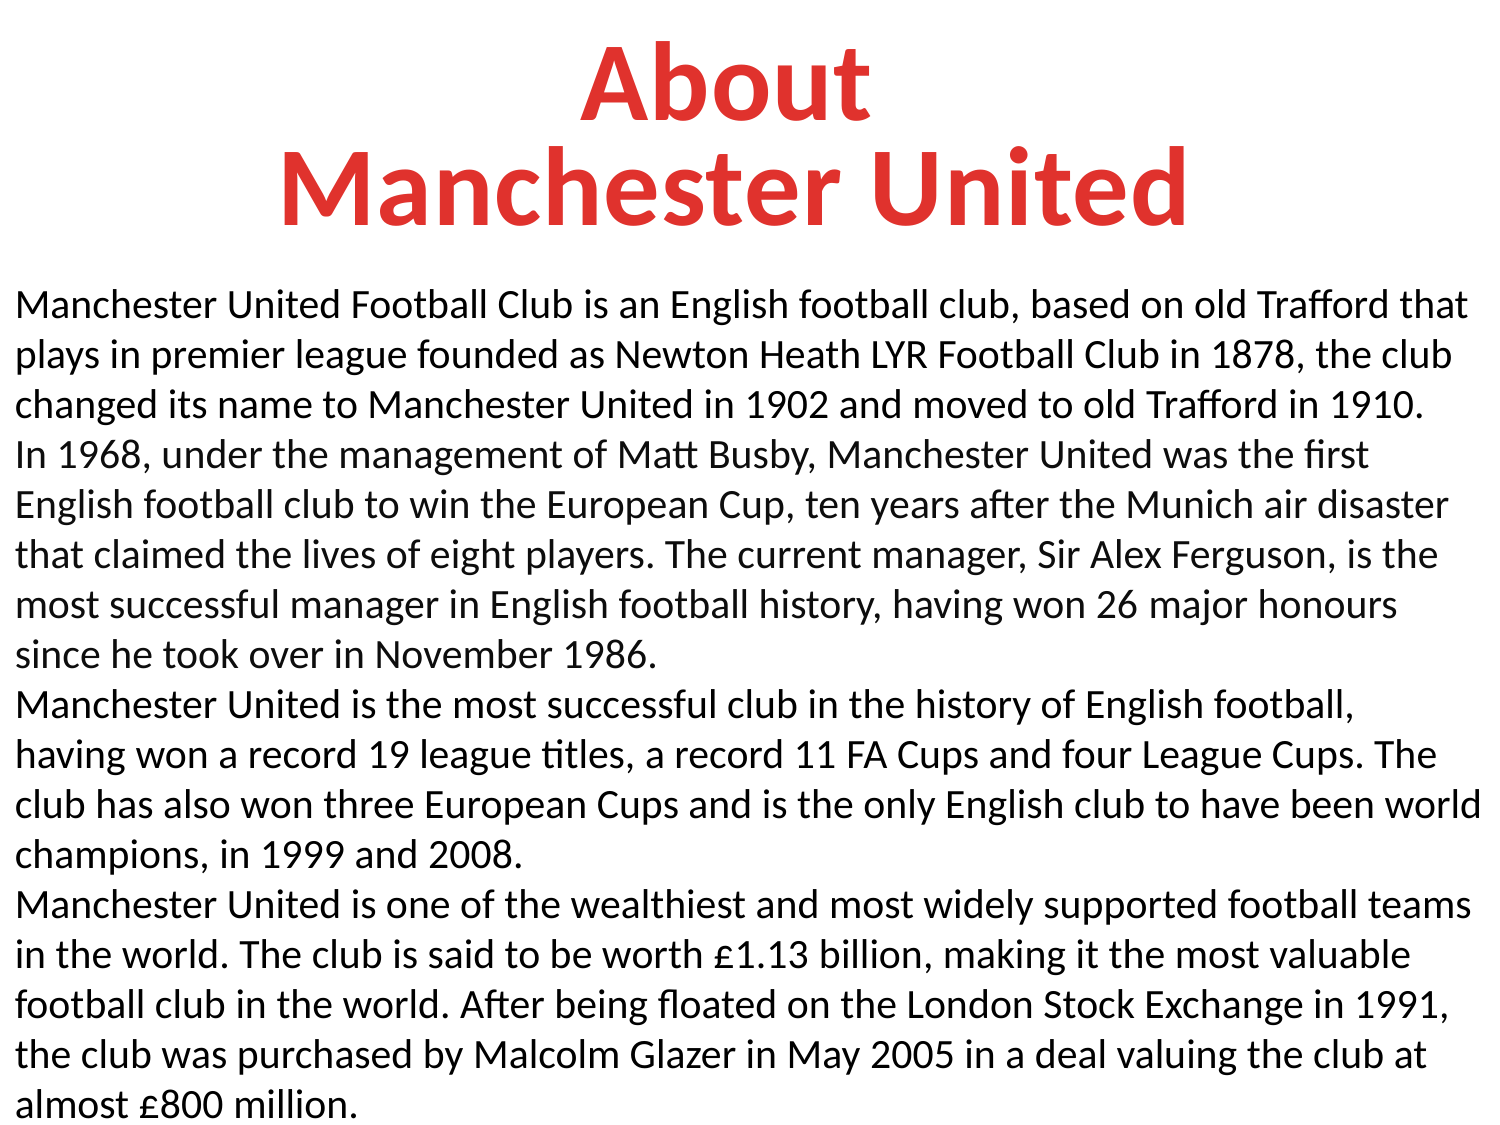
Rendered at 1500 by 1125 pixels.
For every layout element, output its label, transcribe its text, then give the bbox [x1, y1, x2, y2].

text_box Manchester United [262, 105, 1208, 256]
text_box Manchester United Football Club is an English football club, based on old Trafford that plays in premier league founded as Newton Heath LYR Football Club in 1878, the club changed its name to Manchester United in 1902 and moved to old Trafford in 1910. In 1968, under the management of Matt Busby, Manchester United was the first English football club to win the European Cup, ten years after the Munich air disaster that claimed the lives of eight players. The current manager, Sir Alex Ferguson, is the most successful manager in English football history, having won 26 major honours since he took over in November 1986. Manchester United is the most successful club in the history of English football, having won a record 19 league titles, a record 11 FA Cups and four League Cups. The club has also won three European Cups and is the only English club to have been world champions, in 1999 and 2008. Manchester United is one of the wealthiest and most widely supported football teams in the world. The club is said to be worth £1.13 billion, making it the most valuable football club in the world. After being floated on the London Stock Exchange in 1991, the club was purchased by Malcolm Glazer in May 2005 in a deal valuing the club at almost £800 million. [0, 269, 1500, 1125]
text_box About [565, 0, 889, 150]
